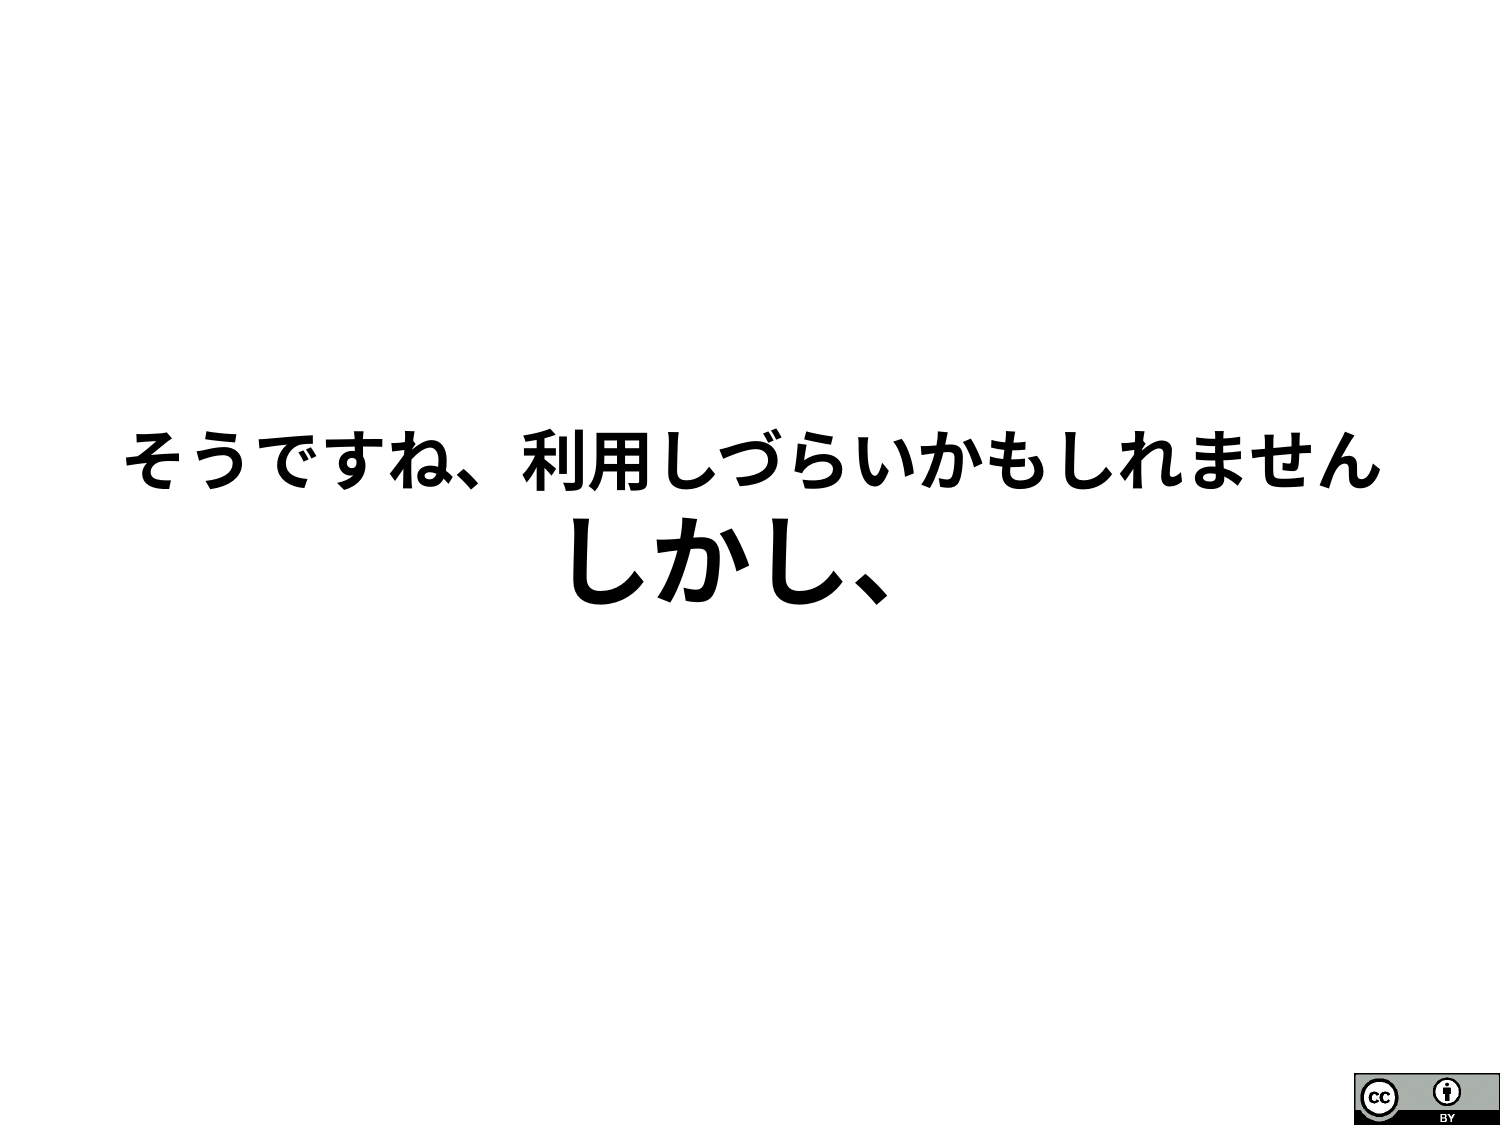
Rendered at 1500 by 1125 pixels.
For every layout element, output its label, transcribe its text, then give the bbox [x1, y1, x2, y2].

picture [1354, 1073, 1500, 1125]
text_box そうですね、利用しづらいかもしれません しかし、 [66, 411, 1438, 626]
